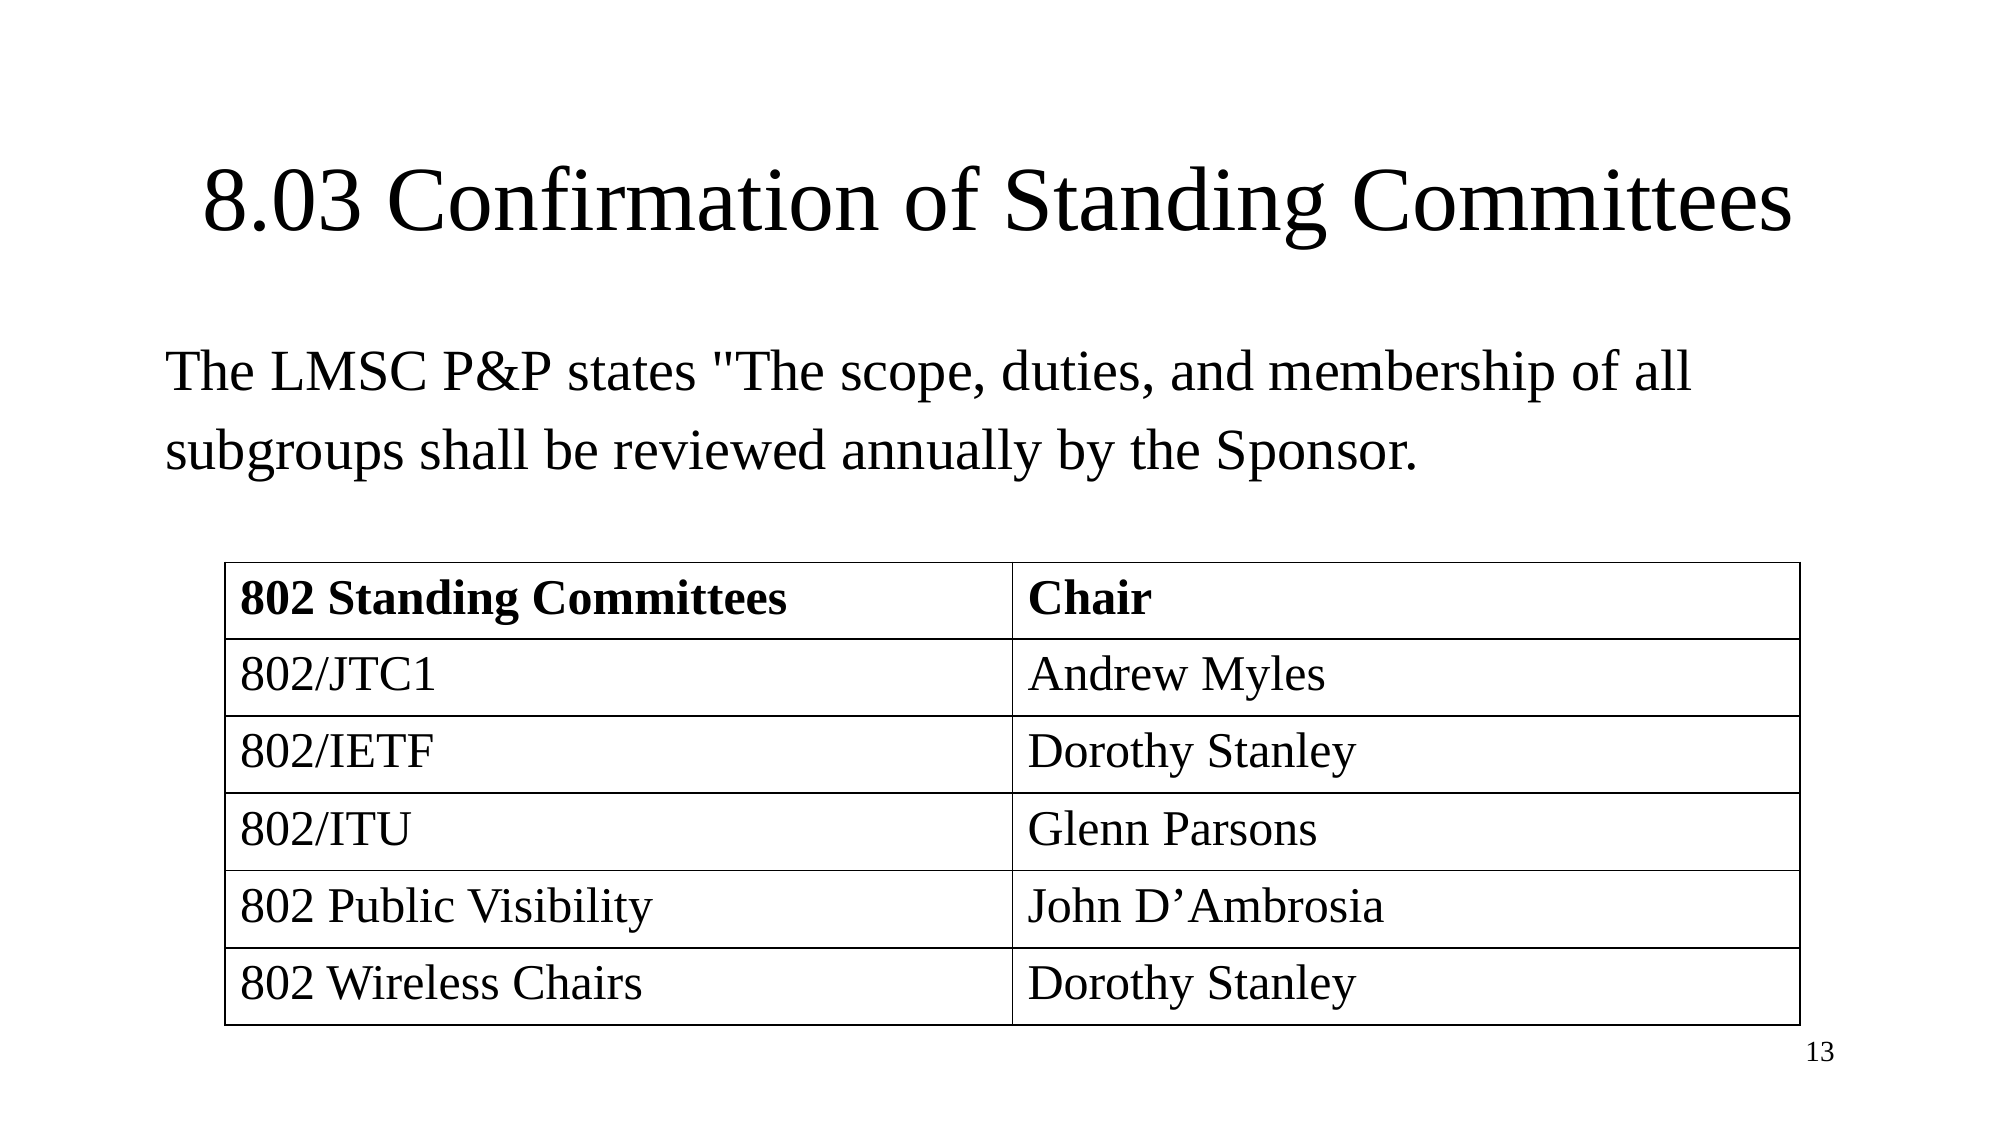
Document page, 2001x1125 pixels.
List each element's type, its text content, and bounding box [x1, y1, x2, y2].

table_cell 802 Wireless Chairs [226, 949, 1012, 1024]
table_cell Glenn Parsons [1013, 794, 1799, 870]
table_header Chair [1013, 563, 1799, 638]
table_cell 802/IETF [226, 717, 1012, 792]
table_cell 802/ITU [226, 794, 1012, 870]
title 8.03 Confirmation of Standing Committees [149, 99, 1851, 288]
table_cell Dorothy Stanley [1013, 949, 1799, 1024]
table_cell Dorothy Stanley [1013, 717, 1799, 792]
table_header 802 Standing Committees [226, 563, 1012, 638]
table_cell 802/JTC1 [226, 640, 1012, 715]
table_cell John D’Ambrosia [1013, 871, 1799, 947]
table_cell Andrew Myles [1013, 640, 1799, 715]
list The LMSC P&P states "The scope, duties, and membership of all subgroups shall be reviewed annually by the Sponsor. [149, 324, 1851, 1001]
slide_number 13 [1433, 1024, 1851, 1101]
table_cell 802 Public Visibility [226, 871, 1012, 947]
